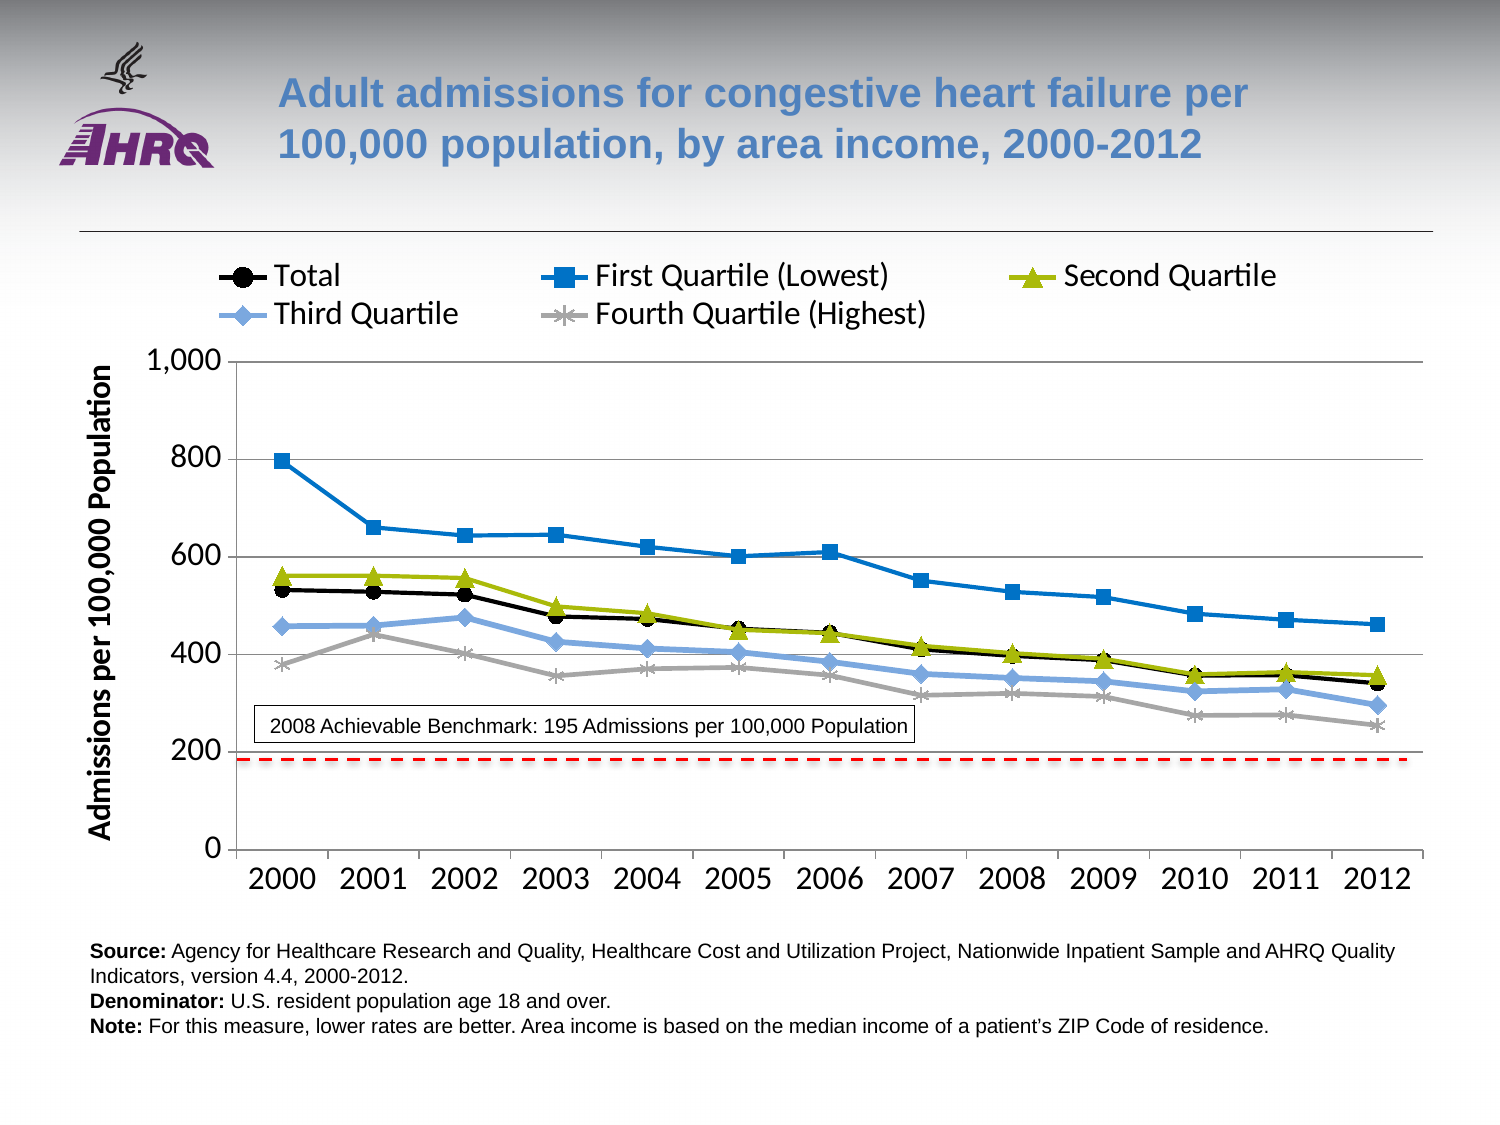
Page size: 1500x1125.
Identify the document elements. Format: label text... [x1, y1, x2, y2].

picture [0, 0, 1500, 1125]
title Adult admissions for congestive heart failure per 100,000 population, by area income, 2000-2012 [262, 45, 1425, 188]
chart [74, 254, 1426, 916]
text_box Source: Agency for Healthcare Research and Quality, Healthcare Cost and Utilization Project, Nationwide Inpatient Sample and AHRQ Quality Indicators, version 4.4, 2000-2012. Denominator: U.S. resident population age 18 and over. Note: For this measure, lower rates are better. Area income is based on the median income of a patient’s ZIP Code of residence. [74, 929, 1425, 1045]
